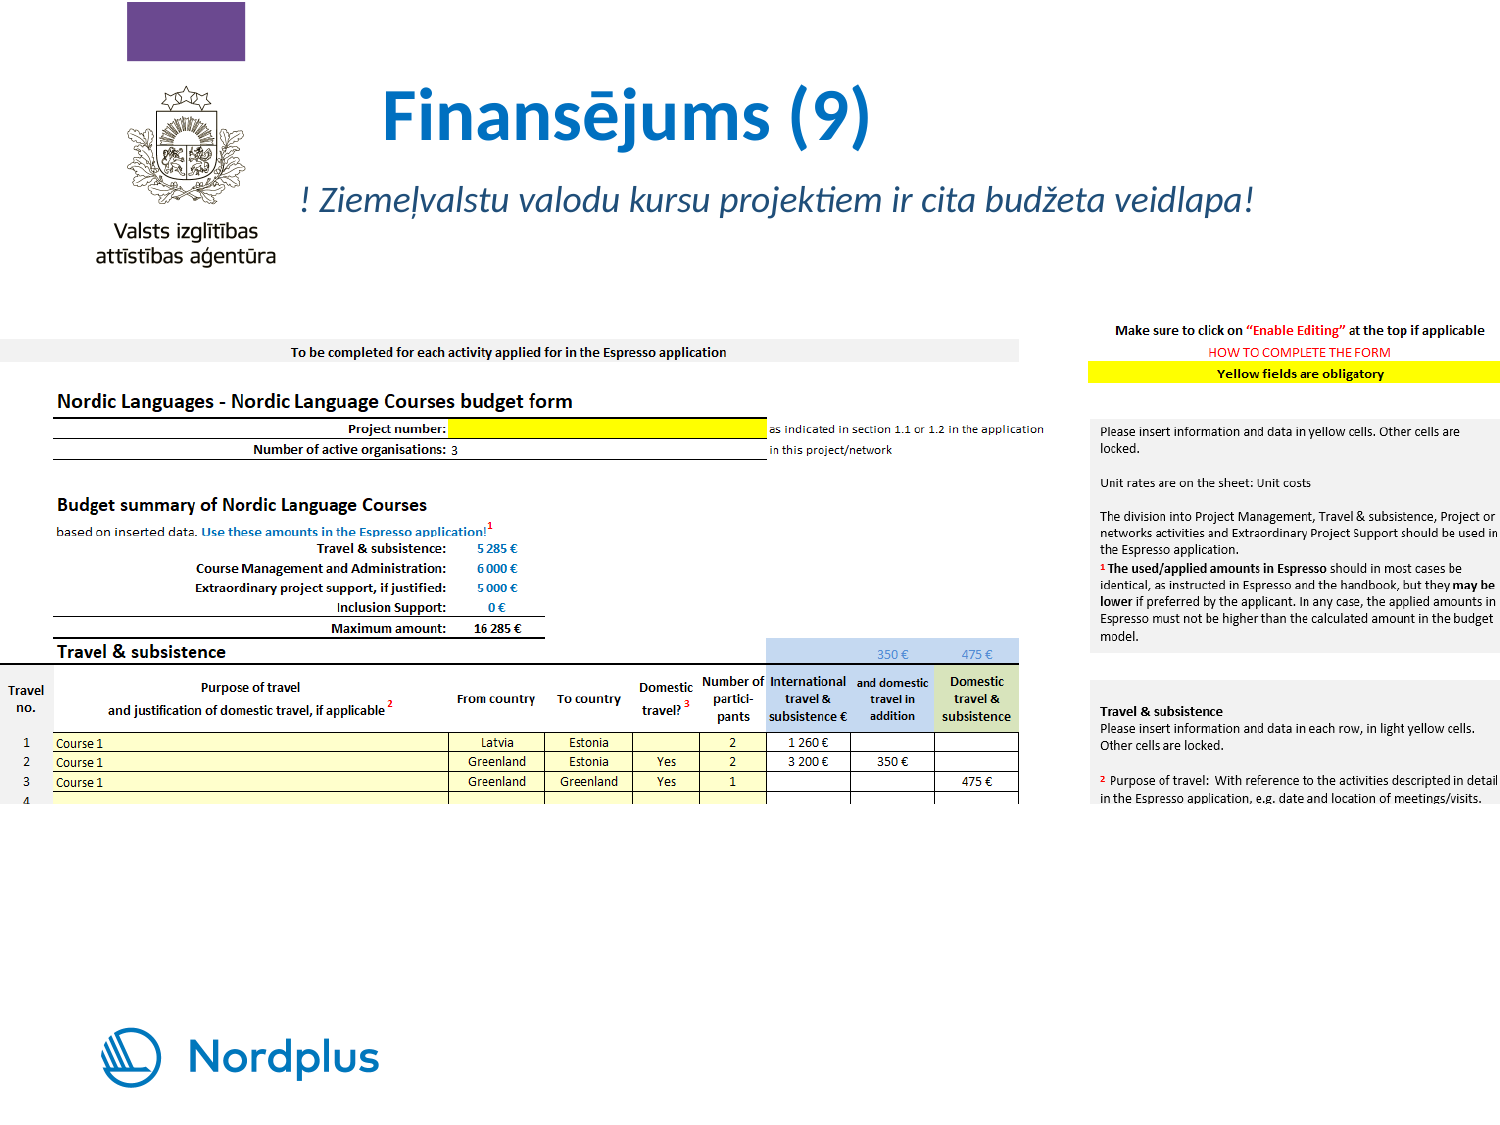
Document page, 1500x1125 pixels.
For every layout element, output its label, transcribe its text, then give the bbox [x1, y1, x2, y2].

picture [0, 0, 1500, 1125]
title Finansējums (9) [367, 59, 1397, 172]
text_box ! Ziemeļvalstu valodu kursu projektiem ir cita budžeta veidlapa! [275, 172, 1500, 229]
